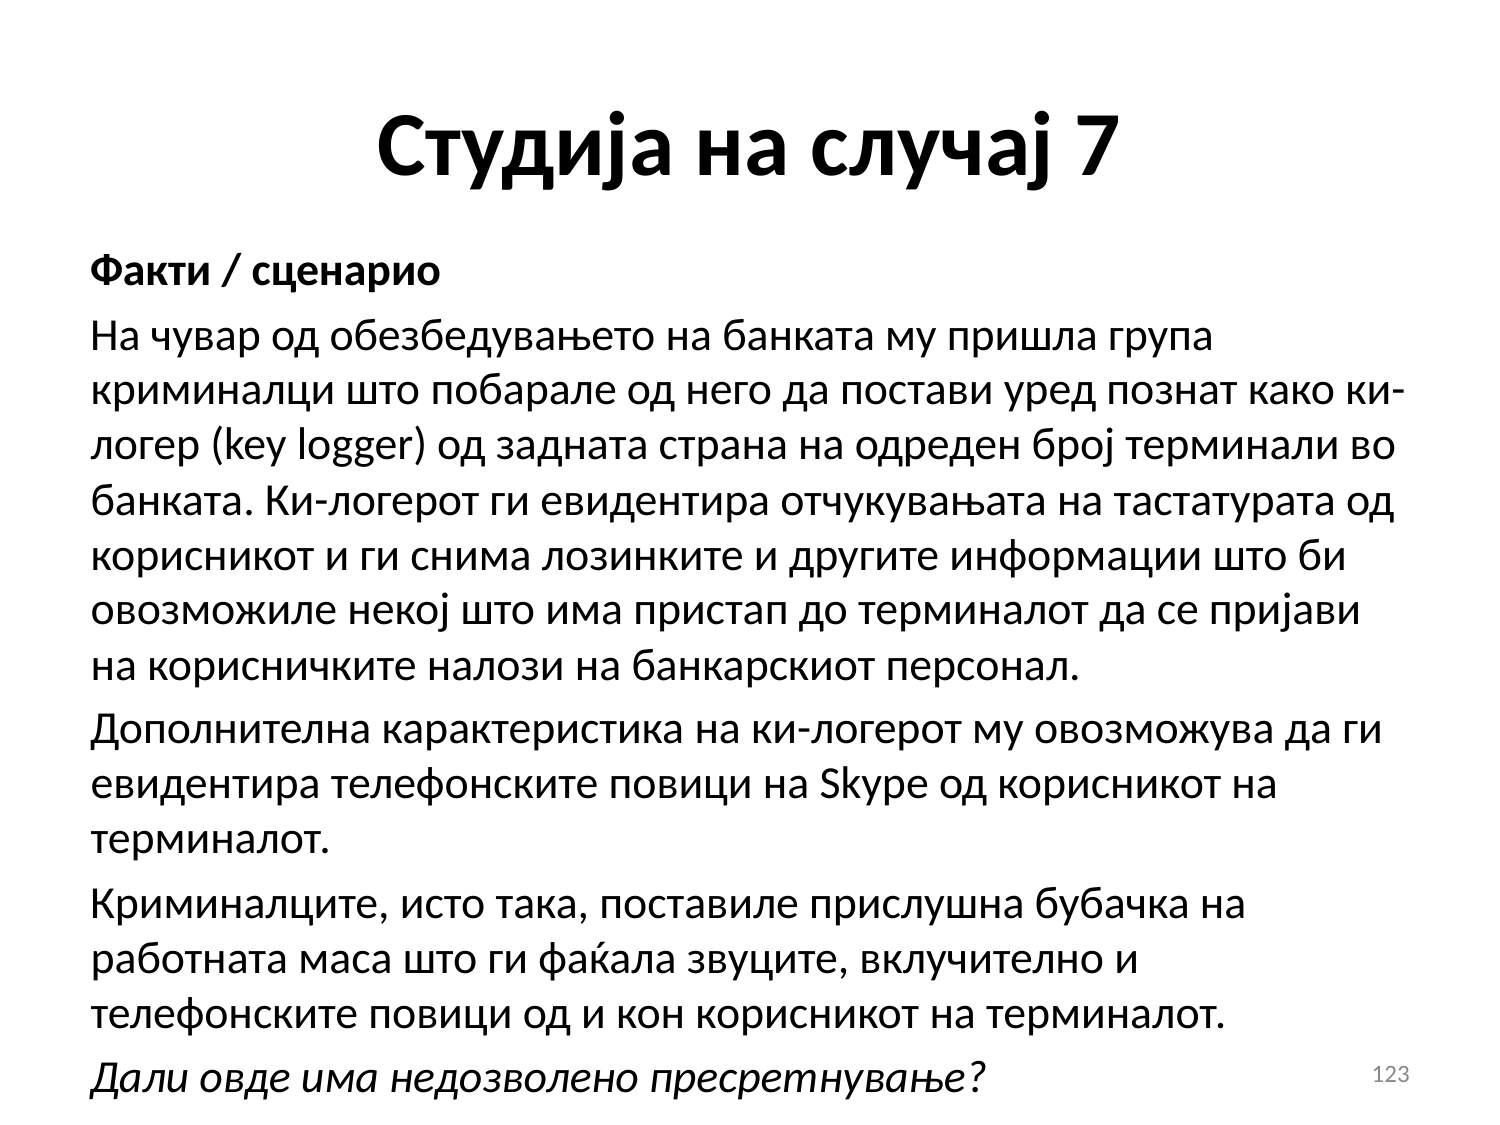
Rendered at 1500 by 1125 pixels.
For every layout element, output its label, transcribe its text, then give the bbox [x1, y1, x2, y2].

slide_number 123 [1074, 1042, 1425, 1103]
list Факти / сценарио На чувар од обезбедувањето на банката му пришла група криминалци што побарале од него да постави уред познат како ки-логер (key logger) од задната страна на одреден број терминали во банката. Ки-логерот ги евидентира отчукувањата на тастатурата од корисникот и ги снима лозинките и другите информации што би овозможиле некој што има пристап до терминалот да се пријави на корисничките налози на банкарскиот персонал. Дополнителна карактеристика на ки-логерот му овозможува да ги евидентира телефонските повици на Skype од корисникот на терминалот. Криминалците, исто така, поставиле прислушна бубачка на работната маса што ги фаќала звуците, вклучително и телефонските повици од и кон корисникот на терминалот. Дали овде има недозволено пресретнување? [75, 232, 1425, 1005]
title Студија на случај 7 [75, 45, 1425, 232]
